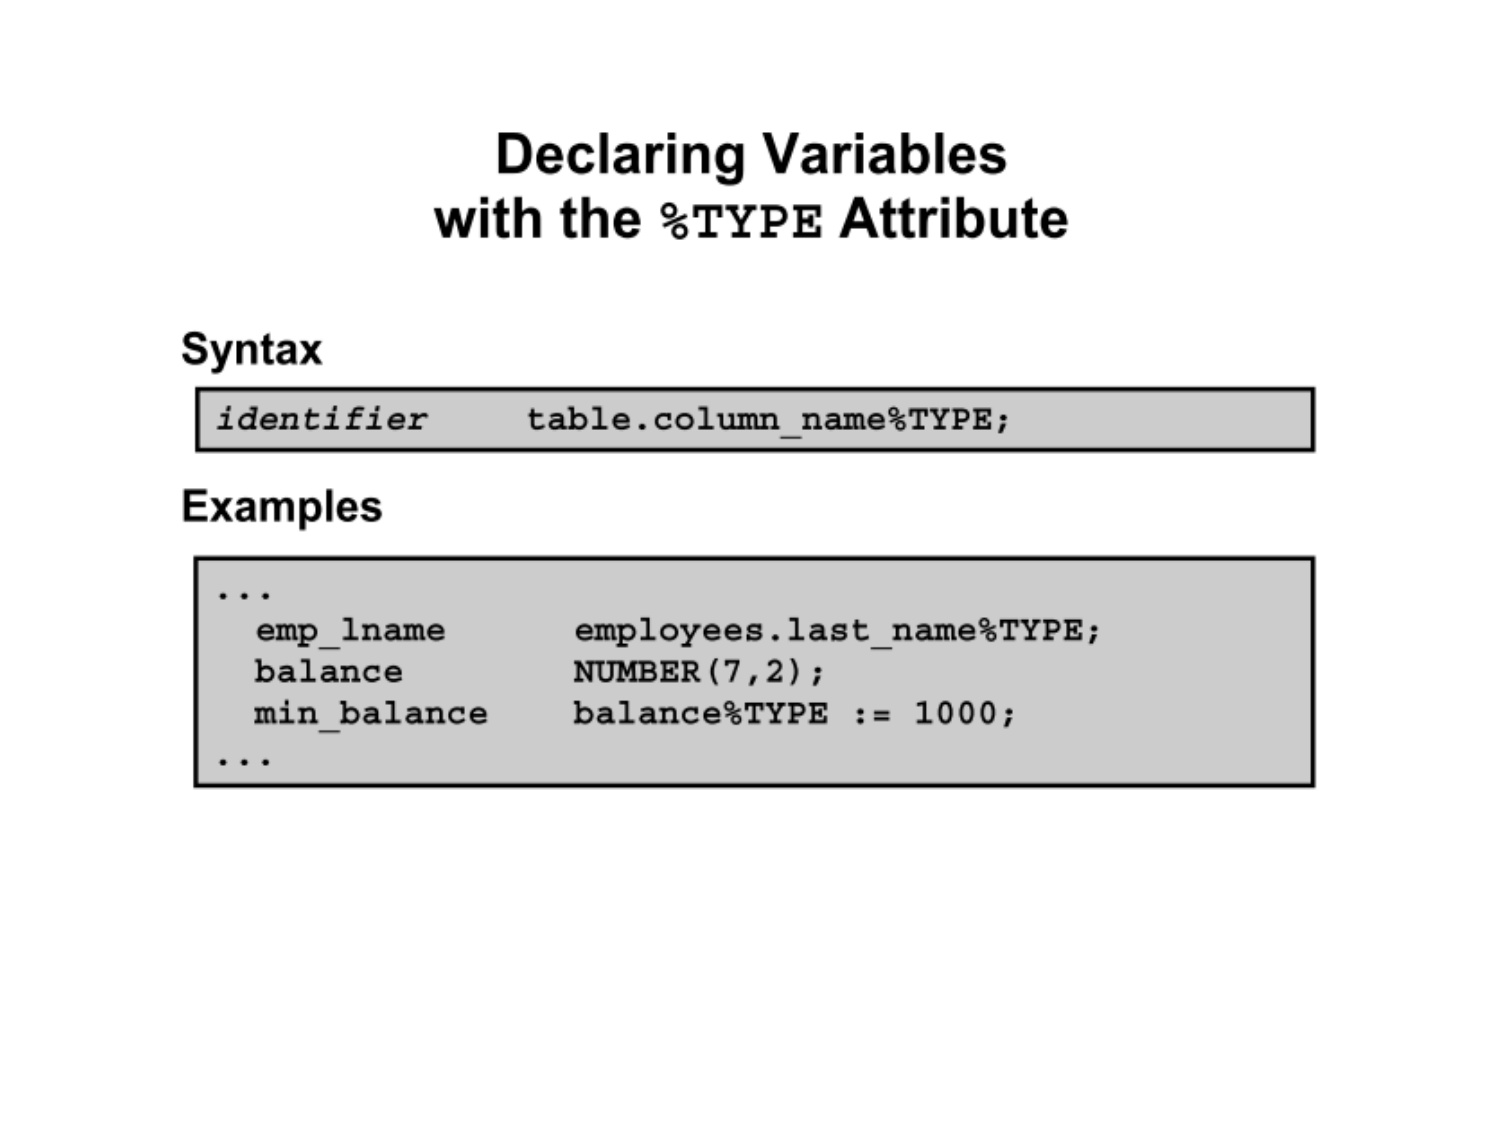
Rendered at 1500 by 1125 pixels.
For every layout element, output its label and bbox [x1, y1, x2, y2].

picture [49, 37, 1453, 1013]
